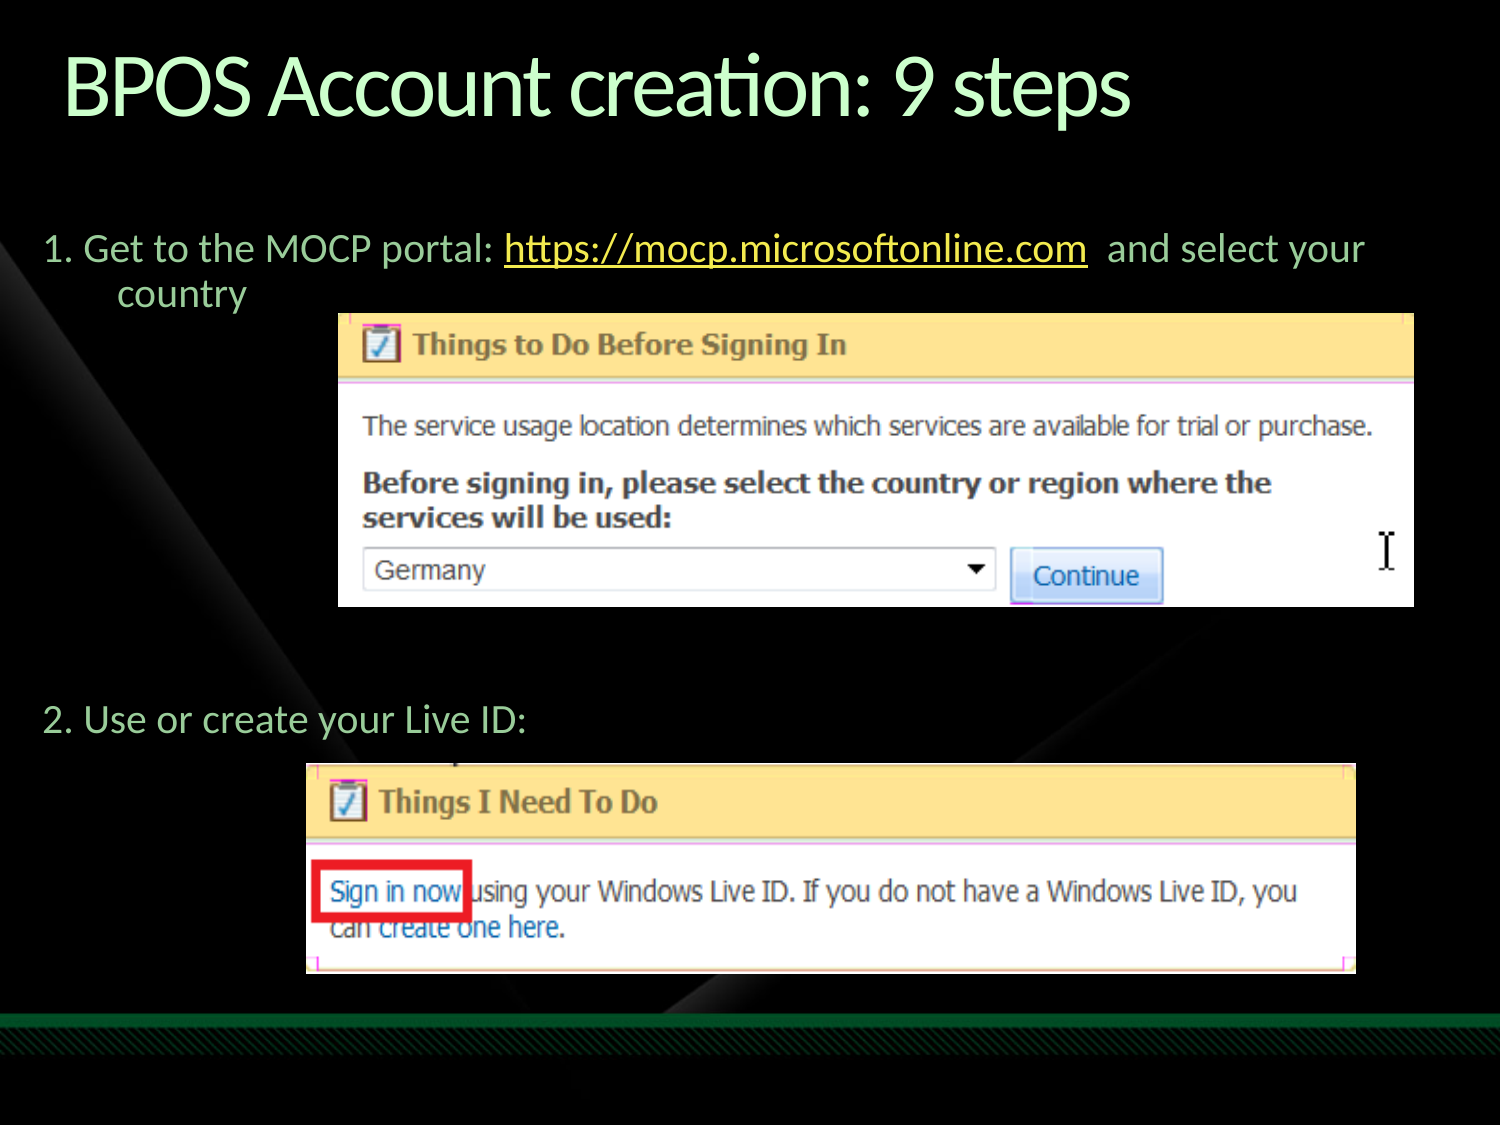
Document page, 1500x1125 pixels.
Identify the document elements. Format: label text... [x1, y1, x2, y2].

title BPOS Account creation: 9 steps [62, 37, 1438, 138]
picture [0, 0, 1500, 1125]
list 1. Get to the MOCP portal: https://mocp.microsoftonline.com and select your country 2. Use or create your Live ID: [42, 226, 1418, 1036]
